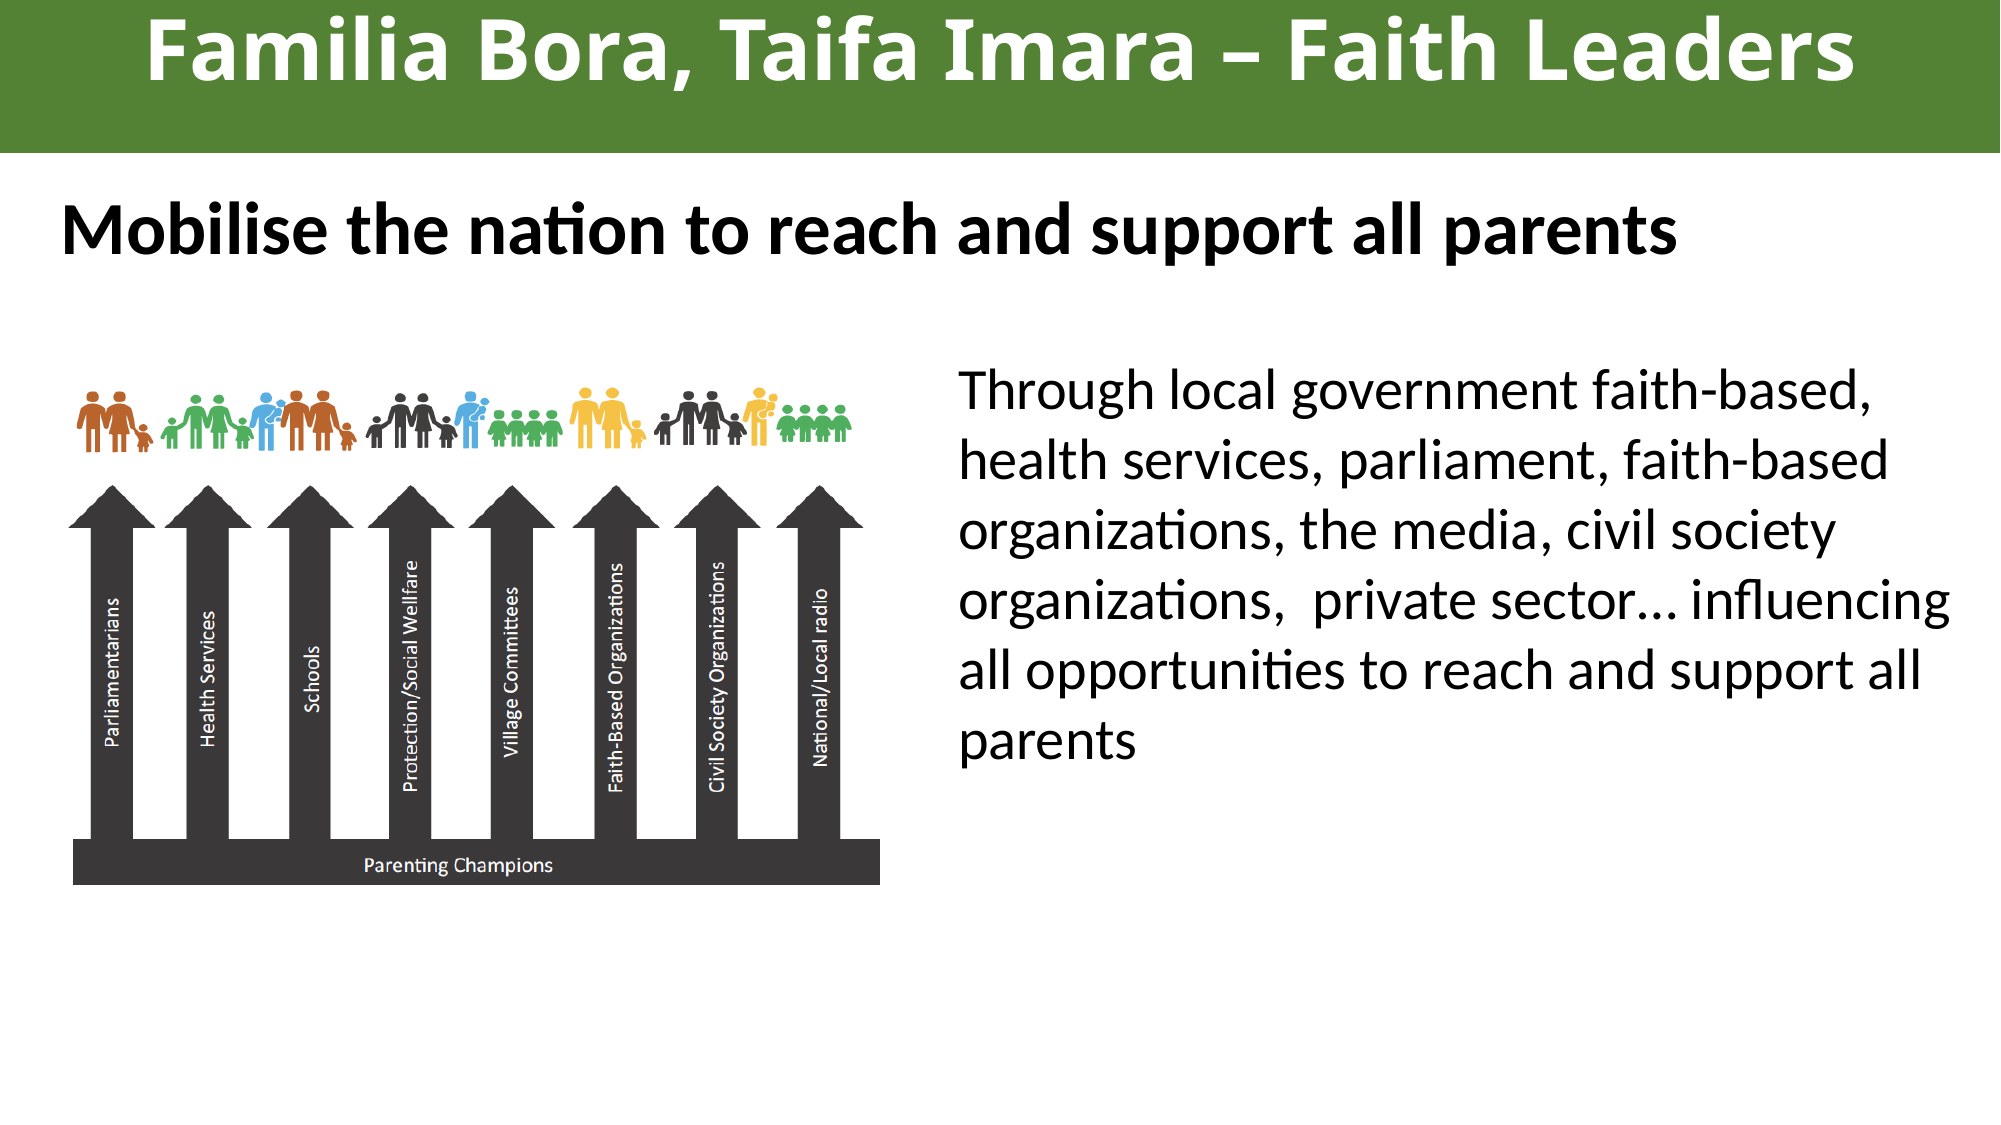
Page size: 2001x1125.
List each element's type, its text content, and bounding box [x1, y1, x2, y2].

text_box Familia Bora, Taifa Imara – Faith Leaders [0, 0, 2000, 153]
text_box Mobilise the nation to reach and support all parents [45, 172, 1865, 277]
text_box Through local government faith-based, health services, parliament, faith-based organizations, the media, civil society organizations, private sector… influencing all opportunities to reach and support all parents [943, 343, 1971, 779]
picture [28, 363, 892, 905]
